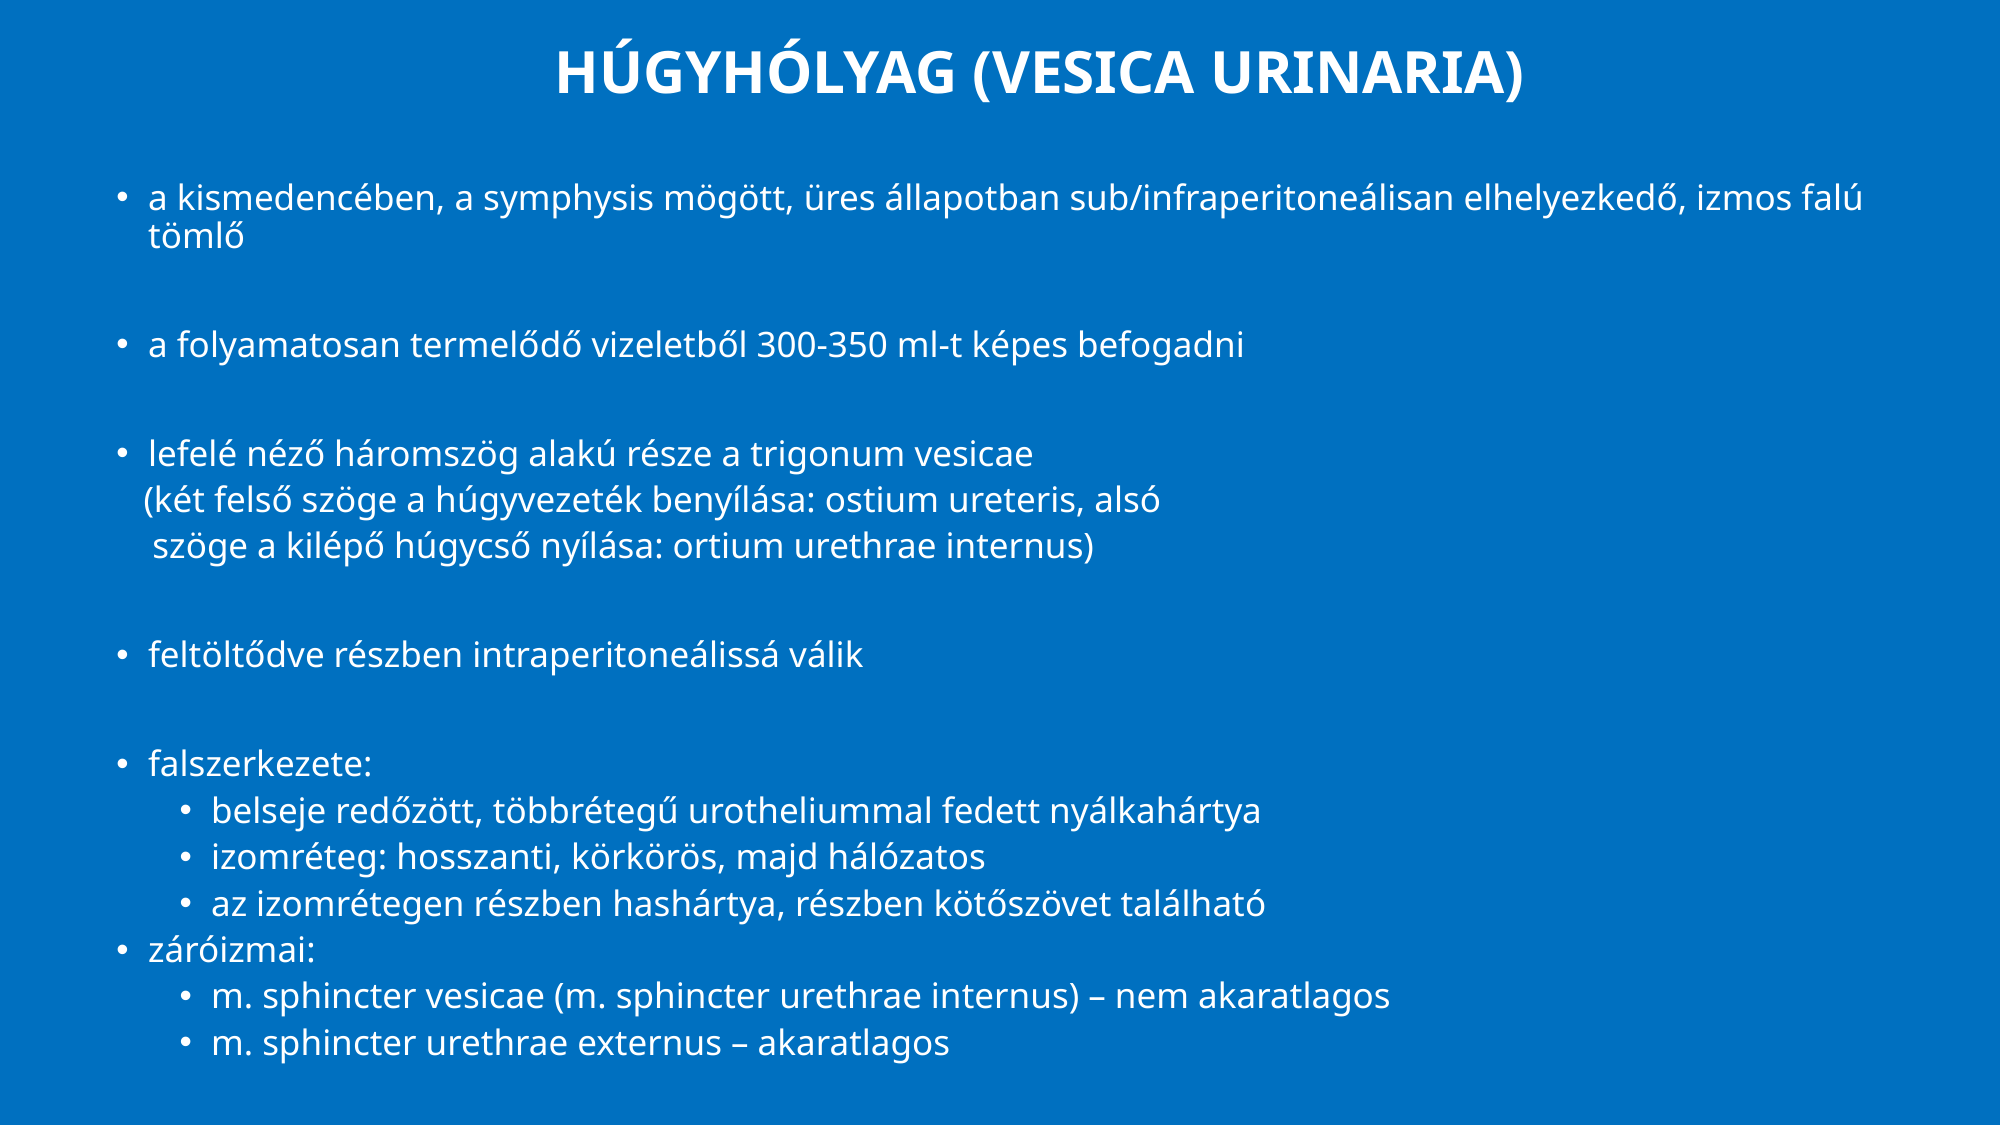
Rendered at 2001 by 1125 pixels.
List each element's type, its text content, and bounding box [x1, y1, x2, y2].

list a kismedencében, a symphysis mögött, üres állapotban sub/infraperitoneálisan elhelyezkedő, izmos falú tömlő a folyamatosan termelődő vizeletből 300-350 ml-t képes befogadni lefelé néző háromszög alakú része a trigonum vesicae (két felső szöge a húgyvezeték benyílása: ostium ureteris, alsó szöge a kilépő húgycső nyílása: ortium urethrae internus) feltöltődve részben intraperitoneálissá válik falszerkezete: belseje redőzött, többrétegű urotheliummal fedett nyálkahártya izomréteg: hosszanti, körkörös, majd hálózatos az izomrétegen részben hashártya, részben kötőszövet található záróizmai: m. sphincter vesicae (m. sphincter urethrae internus) – nem akaratlagos m. sphincter urethrae externus – akaratlagos [38, 172, 1959, 1083]
title Húgyhólyag (vesica urinaria) [279, 31, 1555, 119]
